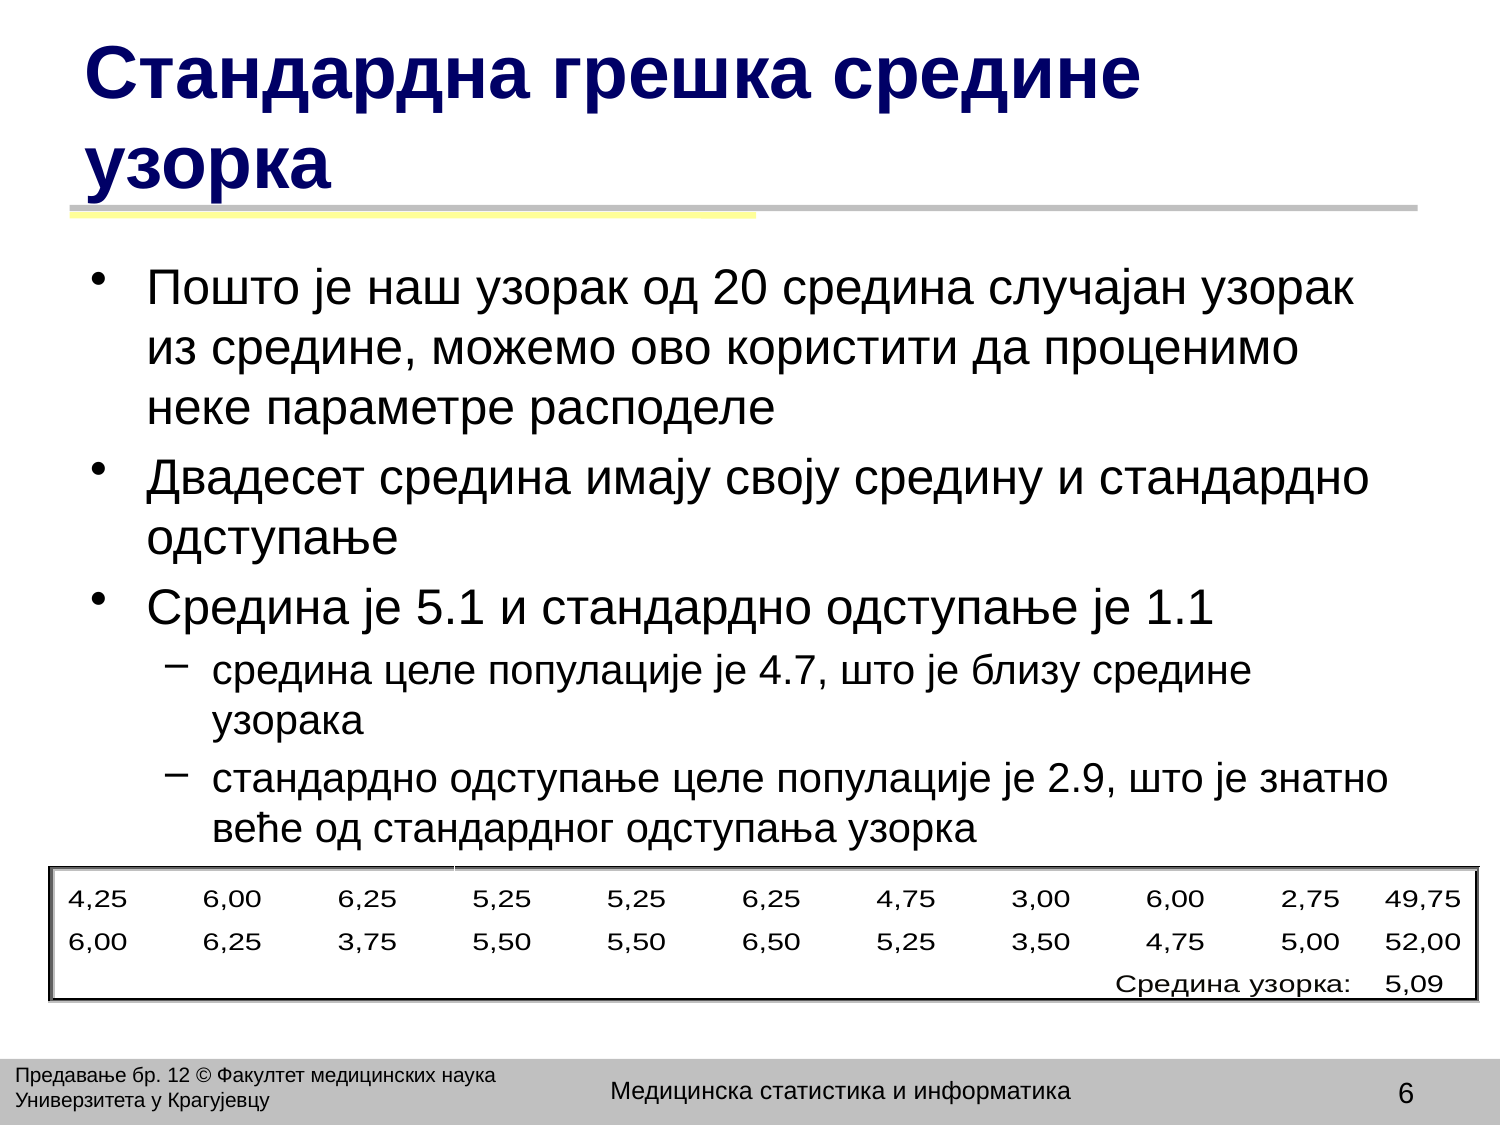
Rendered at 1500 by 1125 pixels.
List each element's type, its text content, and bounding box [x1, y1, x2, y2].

slide_number 6 [1181, 1066, 1430, 1125]
slide_number Предавање бр. 12 © Факултет медицинских наука Универзитета у Крагујевцу [0, 1053, 601, 1108]
list Пошто је наш узорак од 20 средина случајан узорак из средине, можемо ово користити да проценимо неке параметре расподеле Двадесет средина имају своју средину и стандардно одступање Средина је 5.1 и стандардно одступање је 1.1 средина целе популације је 4.7, што је близу средине узорака стандардно одступање целе популације је 2.9, што је знатно веће од стандардног одступања узорка [74, 246, 1416, 864]
title Стандардна грешка средине узорка [69, 19, 1426, 208]
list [47, 865, 1481, 1046]
footer Медицинска статистика и информатика [512, 1066, 1170, 1125]
